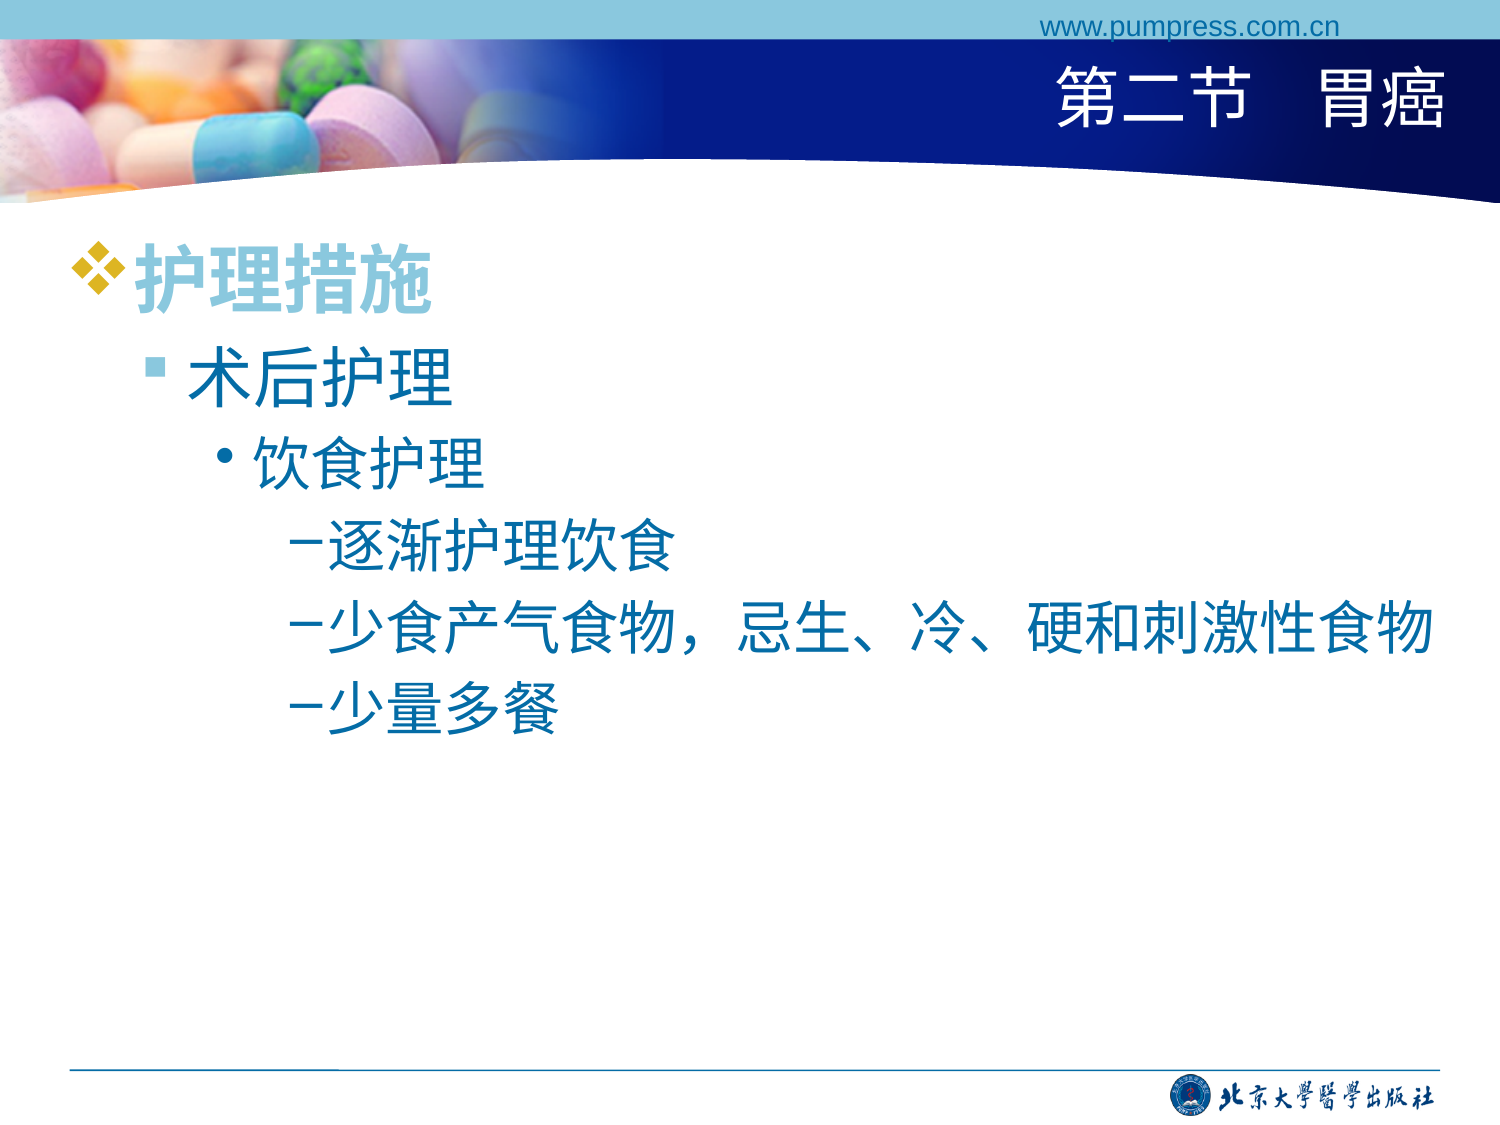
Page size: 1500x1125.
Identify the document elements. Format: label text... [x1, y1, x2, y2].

list 护理措施 术后护理 饮食护理 逐渐护理饮食 少食产气食物，忌生、冷、硬和刺激性食物 少量多餐 [49, 224, 1463, 1026]
picture [1170, 1074, 1436, 1118]
slide_number www.pumpress.com.cn [1025, 0, 1463, 38]
title 第二节 胃癌 [137, 49, 1463, 143]
picture [0, 40, 1500, 203]
